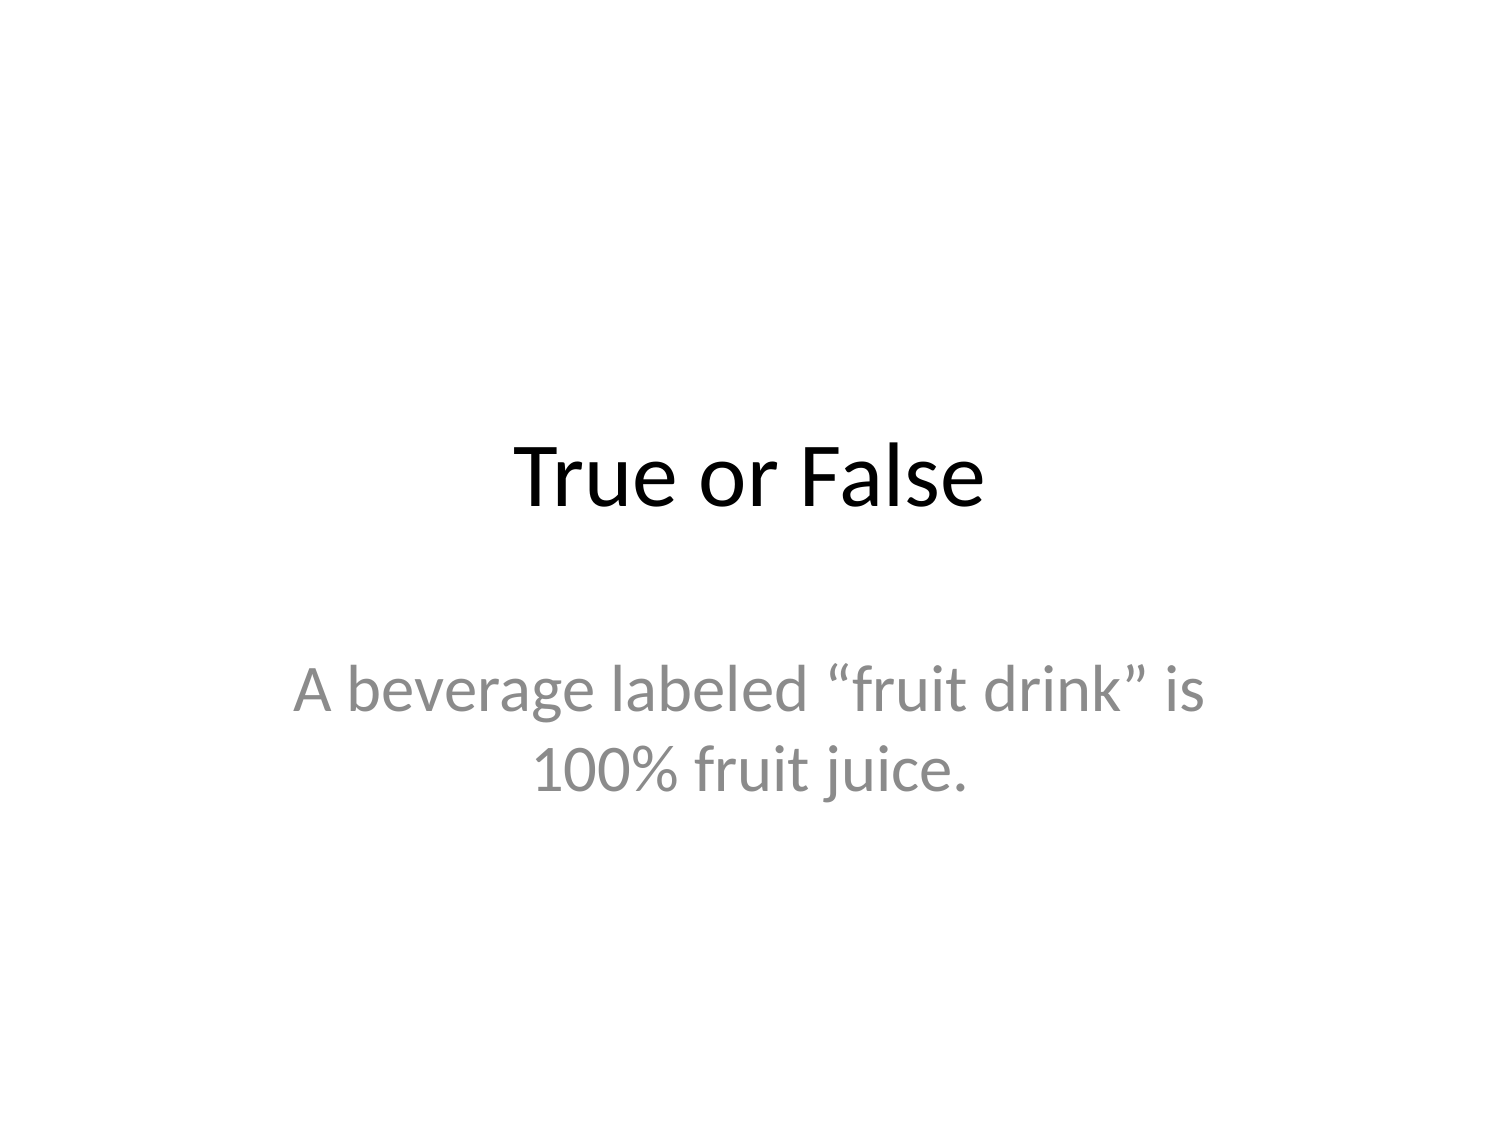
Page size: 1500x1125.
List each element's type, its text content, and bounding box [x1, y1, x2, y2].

subtitle A beverage labeled “fruit drink” is 100% fruit juice. [225, 637, 1275, 925]
title True or False [112, 349, 1388, 591]
